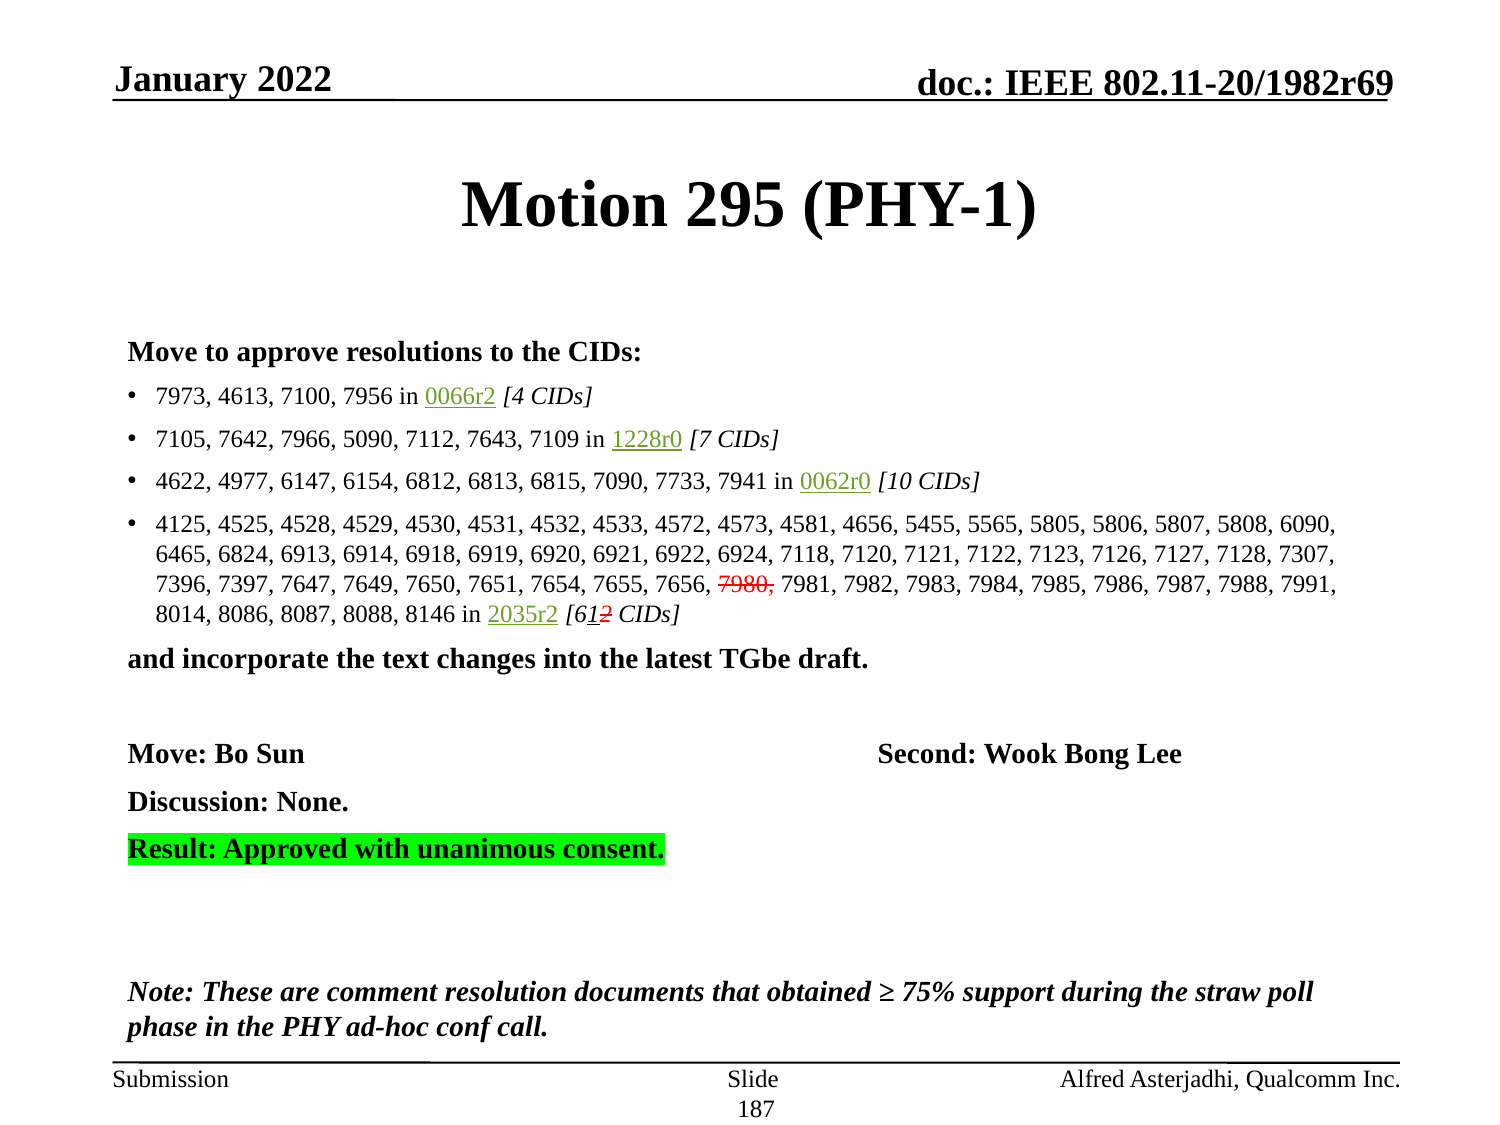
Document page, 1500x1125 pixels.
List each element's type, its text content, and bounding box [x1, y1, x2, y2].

slide_number Slide 187 [712, 1061, 800, 1123]
footer Alfred Asterjadhi, Qualcomm Inc. [878, 1061, 1402, 1093]
title Motion 295 (PHY-1) [112, 112, 1388, 288]
list Move to approve resolutions to the CIDs: 7973, 4613, 7100, 7956 in 0066r2 [4 CIDs] 7105, 7642, 7966, 5090, 7112, 7643, 7109 in 1228r0 [7 CIDs] 4622, 4977, 6147, 6154, 6812, 6813, 6815, 7090, 7733, 7941 in 0062r0 [10 CIDs] 4125, 4525, 4528, 4529, 4530, 4531, 4532, 4533, 4572, 4573, 4581, 4656, 5455, 5565, 5805, 5806, 5807, 5808, 6090, 6465, 6824, 6913, 6914, 6918, 6919, 6920, 6921, 6922, 6924, 7118, 7120, 7121, 7122, 7123, 7126, 7127, 7128, 7307, 7396, 7397, 7647, 7649, 7650, 7651, 7654, 7655, 7656, 7980, 7981, 7982, 7983, 7984, 7985, 7986, 7987, 7988, 7991, 8014, 8086, 8087, 8088, 8146 in 2035r2 [612 CIDs] and incorporate the text changes into the latest TGbe draft. Move: Bo Sun Second: Wook Bong Lee Discussion: None. Result: Approved with unanimous consent. Note: These are comment resolution documents that obtained ≥ 75% support during the straw poll phase in the PHY ad-hoc conf call. [112, 324, 1388, 1063]
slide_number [114, 54, 423, 100]
